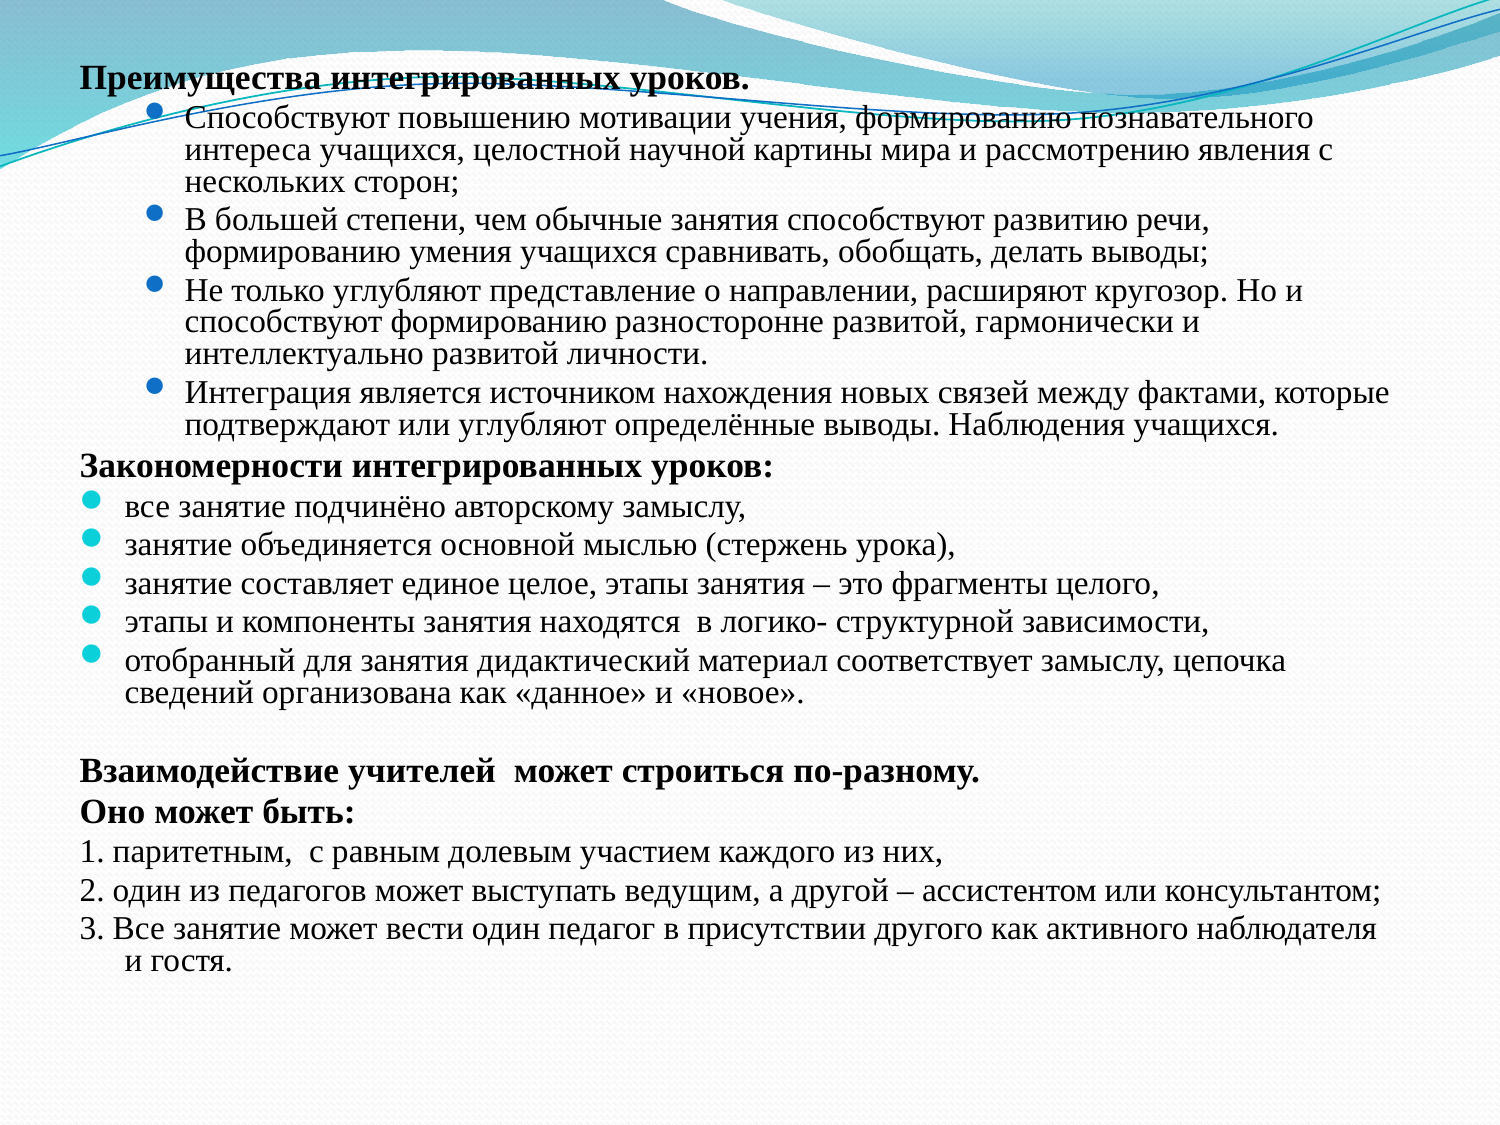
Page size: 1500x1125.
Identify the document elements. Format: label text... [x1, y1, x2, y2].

list Преимущества интегрированных уроков. Способствуют повышению мотивации учения, формированию познавательного интереса учащихся, целостной научной картины мира и рассмотрению явления с нескольких сторон; В большей степени, чем обычные занятия способствуют развитию речи, формированию умения учащихся сравнивать, обобщать, делать выводы; Не только углубляют представление о направлении, расширяют кругозор. Но и способствуют формированию разносторонне развитой, гармонически и интеллектуально развитой личности. Интеграция является источником нахождения новых связей между фактами, которые подтверждают или углубляют определённые выводы. Наблюдения учащихся. Закономерности интегрированных уроков: все занятие подчинёно авторскому замыслу, занятие объединяется основной мыслью (стержень урока), занятие составляет единое целое, этапы занятия – это фрагменты целого, этапы и компоненты занятия находятся в логико- структурной зависимости, отобранный для занятия дидактический материал соответствует замыслу, цепочка сведений организована как «данное» и «новое». Взаимодействие учителей может строиться по-разному. Оно может быть: 1. паритетным, с равным долевым участием каждого из них, 2. один из педагогов может выступать ведущим, а другой – ассистентом или консультантом; 3. Все занятие может вести один педагог в присутствии другого как активного наблюдателя и гостя. [64, 54, 1415, 1125]
